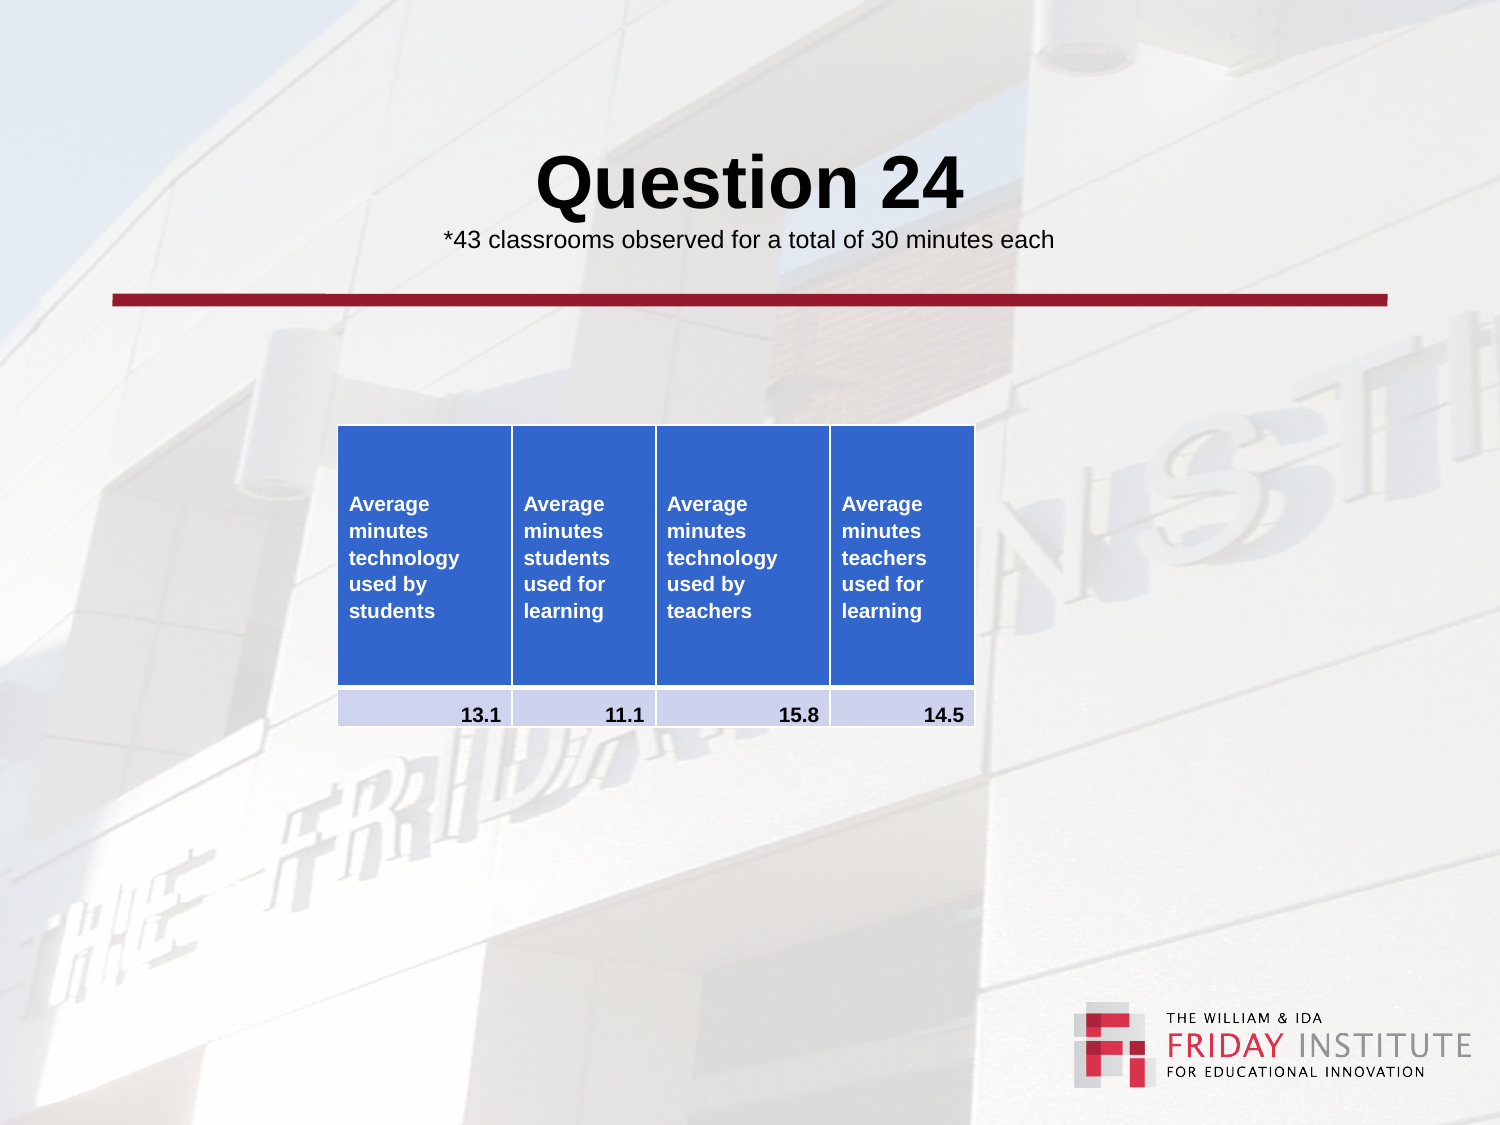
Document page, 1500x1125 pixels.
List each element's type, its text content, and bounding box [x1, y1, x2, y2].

table_cell 14.5 [831, 690, 974, 726]
table_header Average minutes technology used by students [338, 426, 511, 685]
table_header Average minutes teachers used for learning [831, 426, 974, 685]
table_cell 11.1 [513, 690, 655, 726]
table_header Average minutes students used for learning [513, 426, 655, 685]
table_header Average minutes technology used by teachers [657, 426, 829, 685]
picture [0, 0, 1500, 1125]
title Question 24 *43 classrooms observed for a total of 30 minutes each [112, 99, 1388, 288]
table_cell 13.1 [338, 690, 511, 726]
table_cell 15.8 [657, 690, 829, 726]
